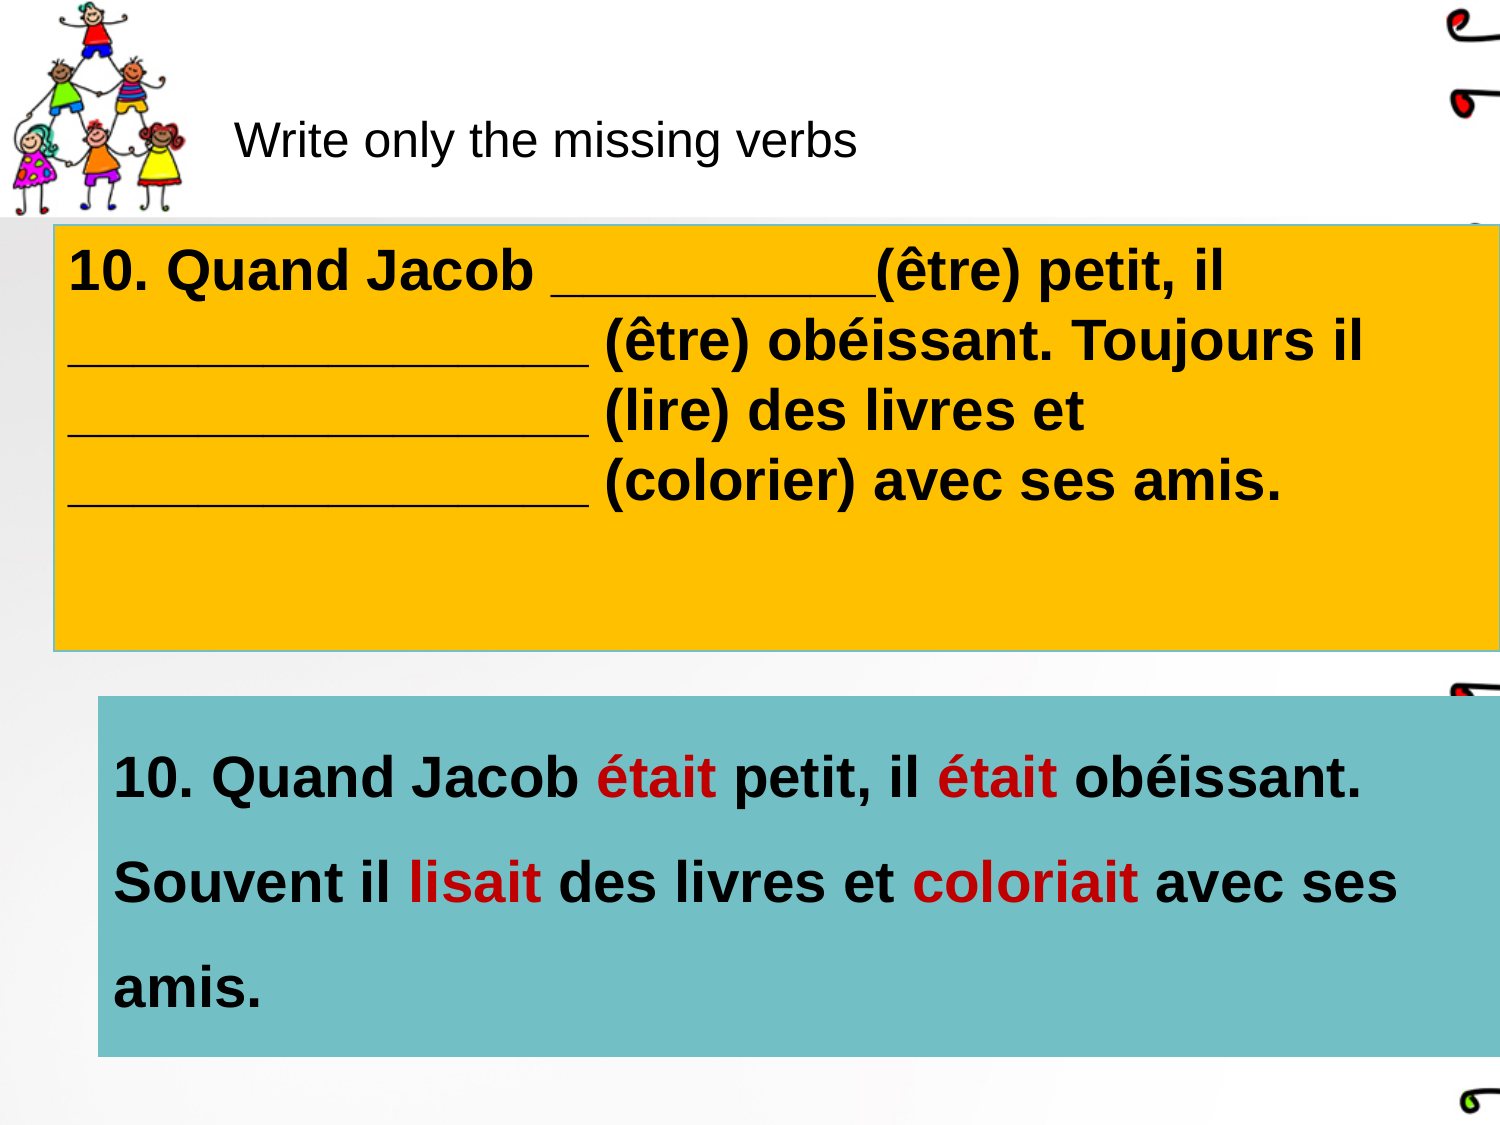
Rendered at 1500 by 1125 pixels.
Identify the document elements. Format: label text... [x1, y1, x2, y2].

text_box 10. Quand Jacob __________(être) petit, il ________________ (être) obéissant. Toujours il ________________ (lire) des livres et ________________ (colorier) avec ses amis. [53, 224, 1500, 651]
title Write only the missing verbs [218, 49, 1500, 224]
picture [0, 0, 1500, 1125]
text_box 10. Quand Jacob était petit, il était obéissant. Souvent il lisait des livres et coloriait avec ses amis. [98, 697, 1500, 1056]
